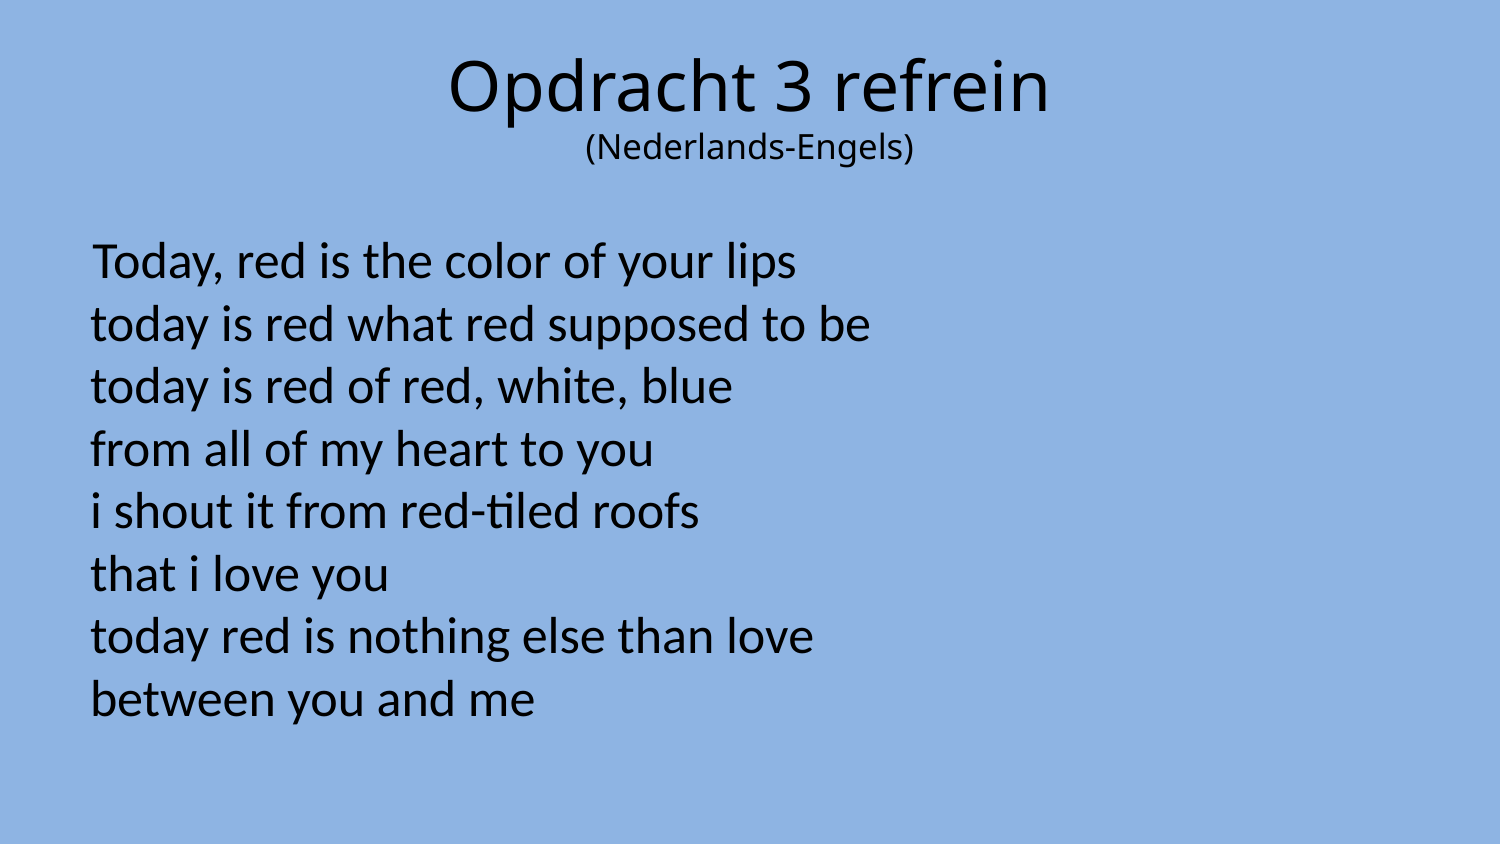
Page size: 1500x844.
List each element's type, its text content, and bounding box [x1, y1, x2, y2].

title Opdracht 3 refrein (Nederlands-Engels) [75, 33, 1425, 175]
list Today, red is the color of your lips today is red what red supposed to be today is red of red, white, blue from all of my heart to you i shout it from red-tiled roofs that i love you today red is nothing else than love between you and me [75, 219, 1425, 777]
